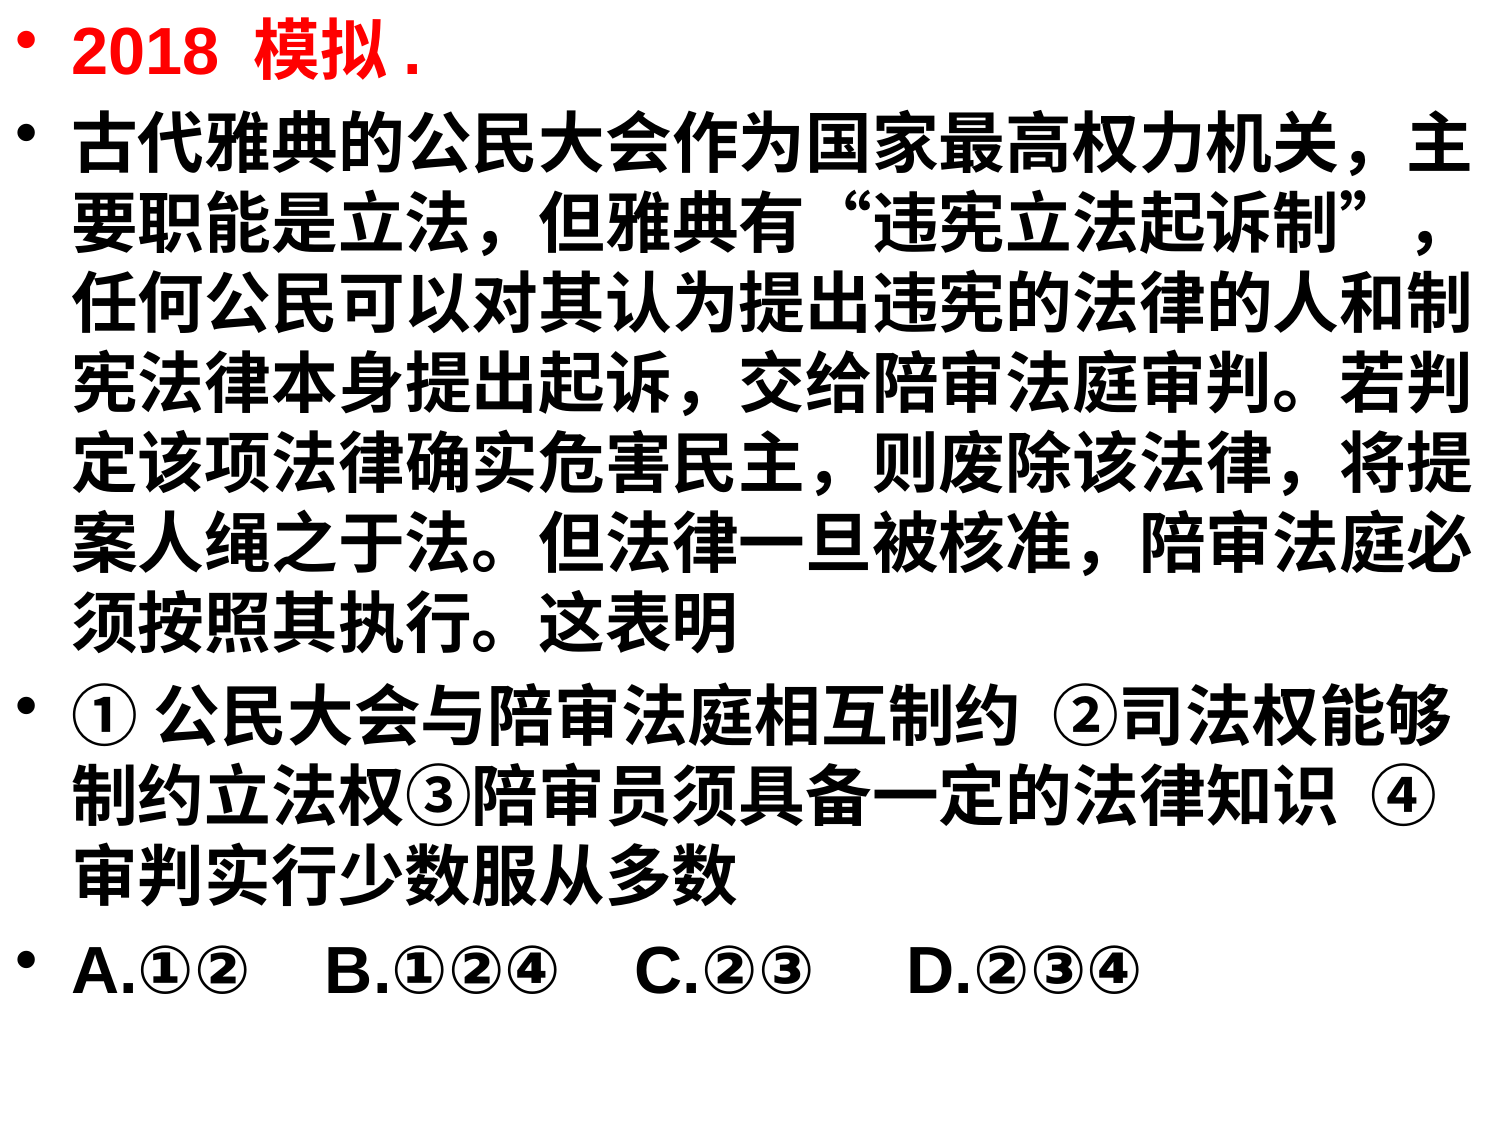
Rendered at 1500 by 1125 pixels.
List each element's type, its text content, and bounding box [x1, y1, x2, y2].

list 2018 模拟. 古代雅典的公民大会作为国家最高权力机关，主要职能是立法，但雅典有“违宪立法起诉制”，任何公民可以对其认为提出违宪的法律的人和制宪法律本身提出起诉，交给陪审法庭审判。若判定该项法律确实危害民主，则废除该法律，将提案人绳之于法。但法律一旦被核准，陪审法庭必须按照其执行。这表明 ①公民大会与陪审法庭相互制约 ②司法权能够制约立法权③陪审员须具备一定的法律知识 ④审判实行少数服从多数 A.①② B.①②④ C.②③ D.②③④ [0, 0, 1500, 1125]
